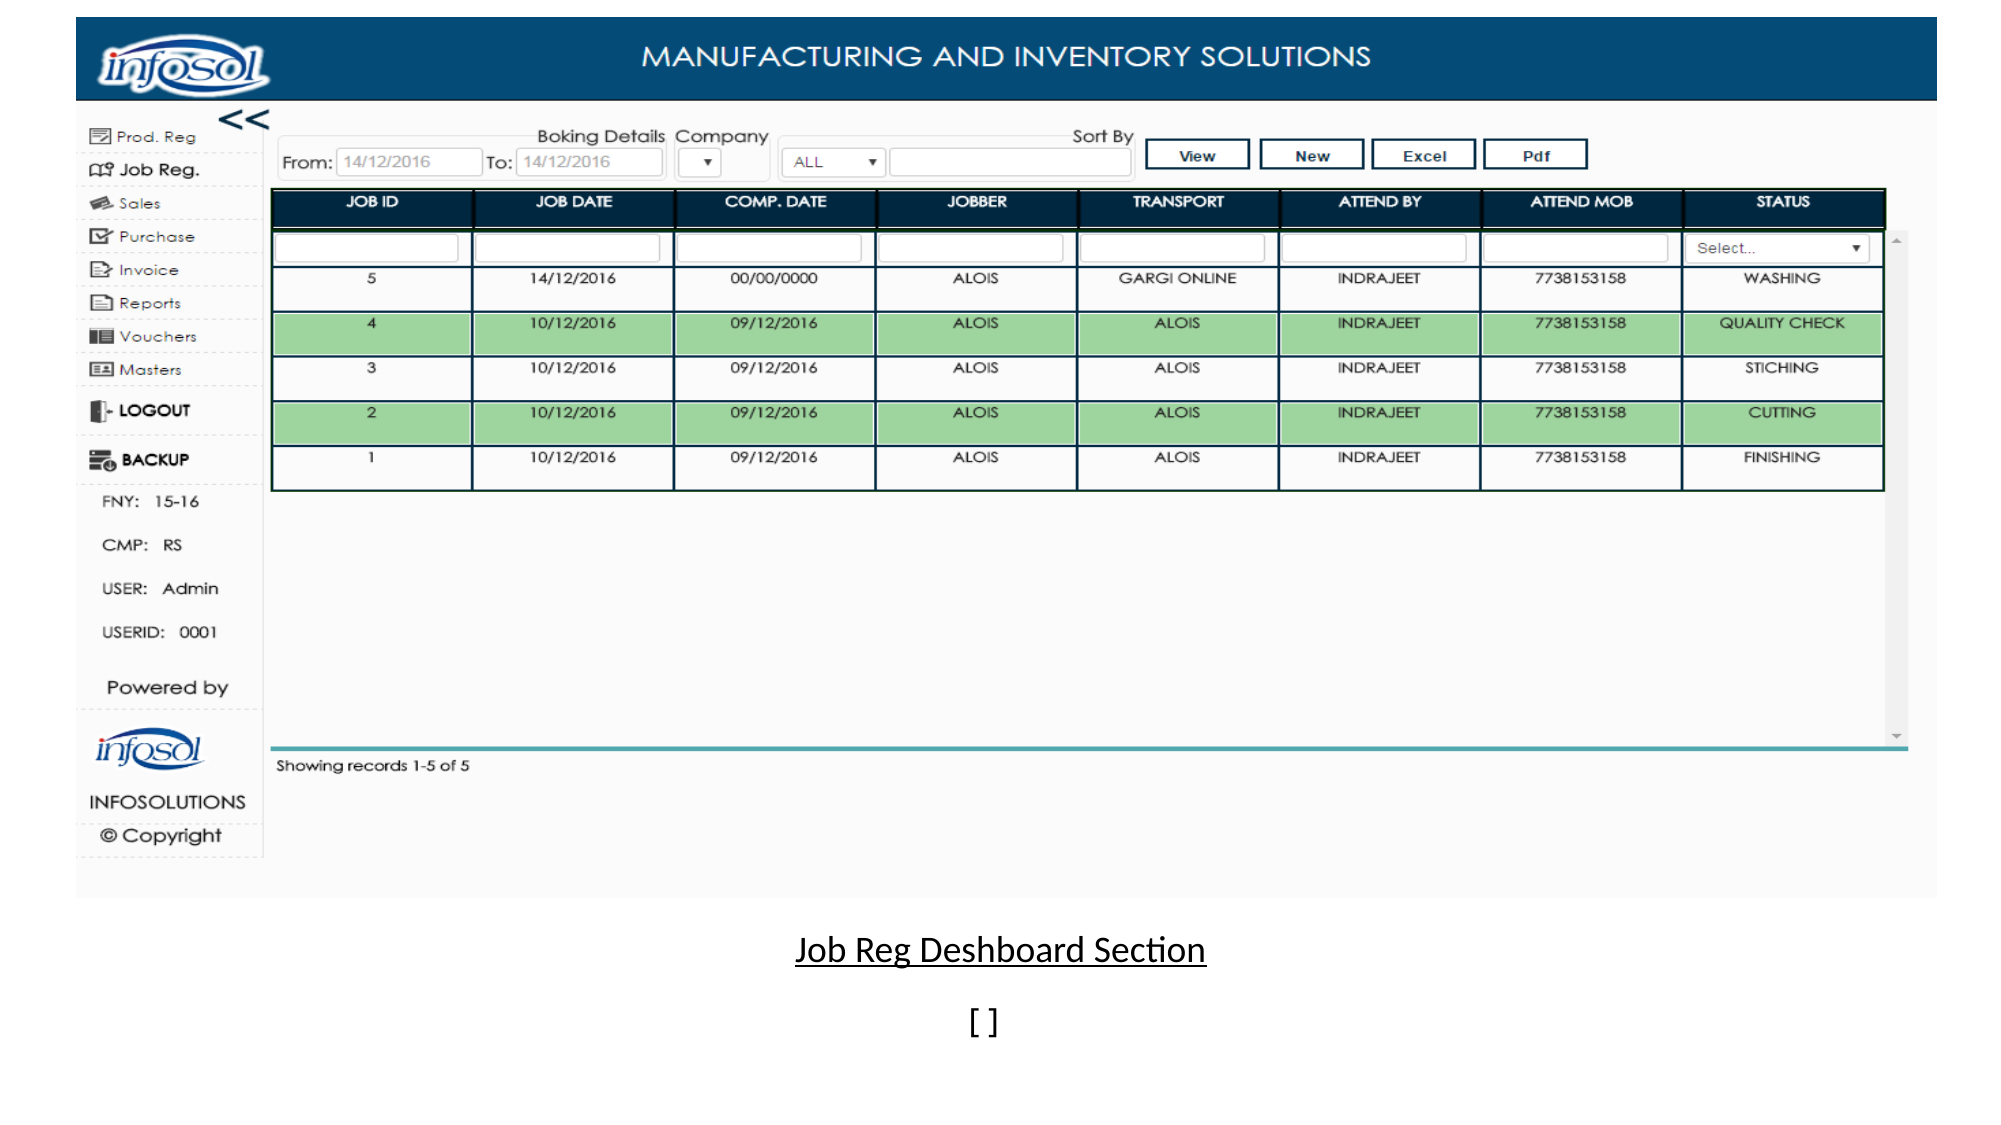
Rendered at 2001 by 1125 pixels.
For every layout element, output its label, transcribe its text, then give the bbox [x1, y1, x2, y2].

text_box Job Reg Deshboard Section [780, 917, 1222, 968]
picture [76, 17, 1937, 898]
text_box [ ] [346, 968, 1622, 1069]
